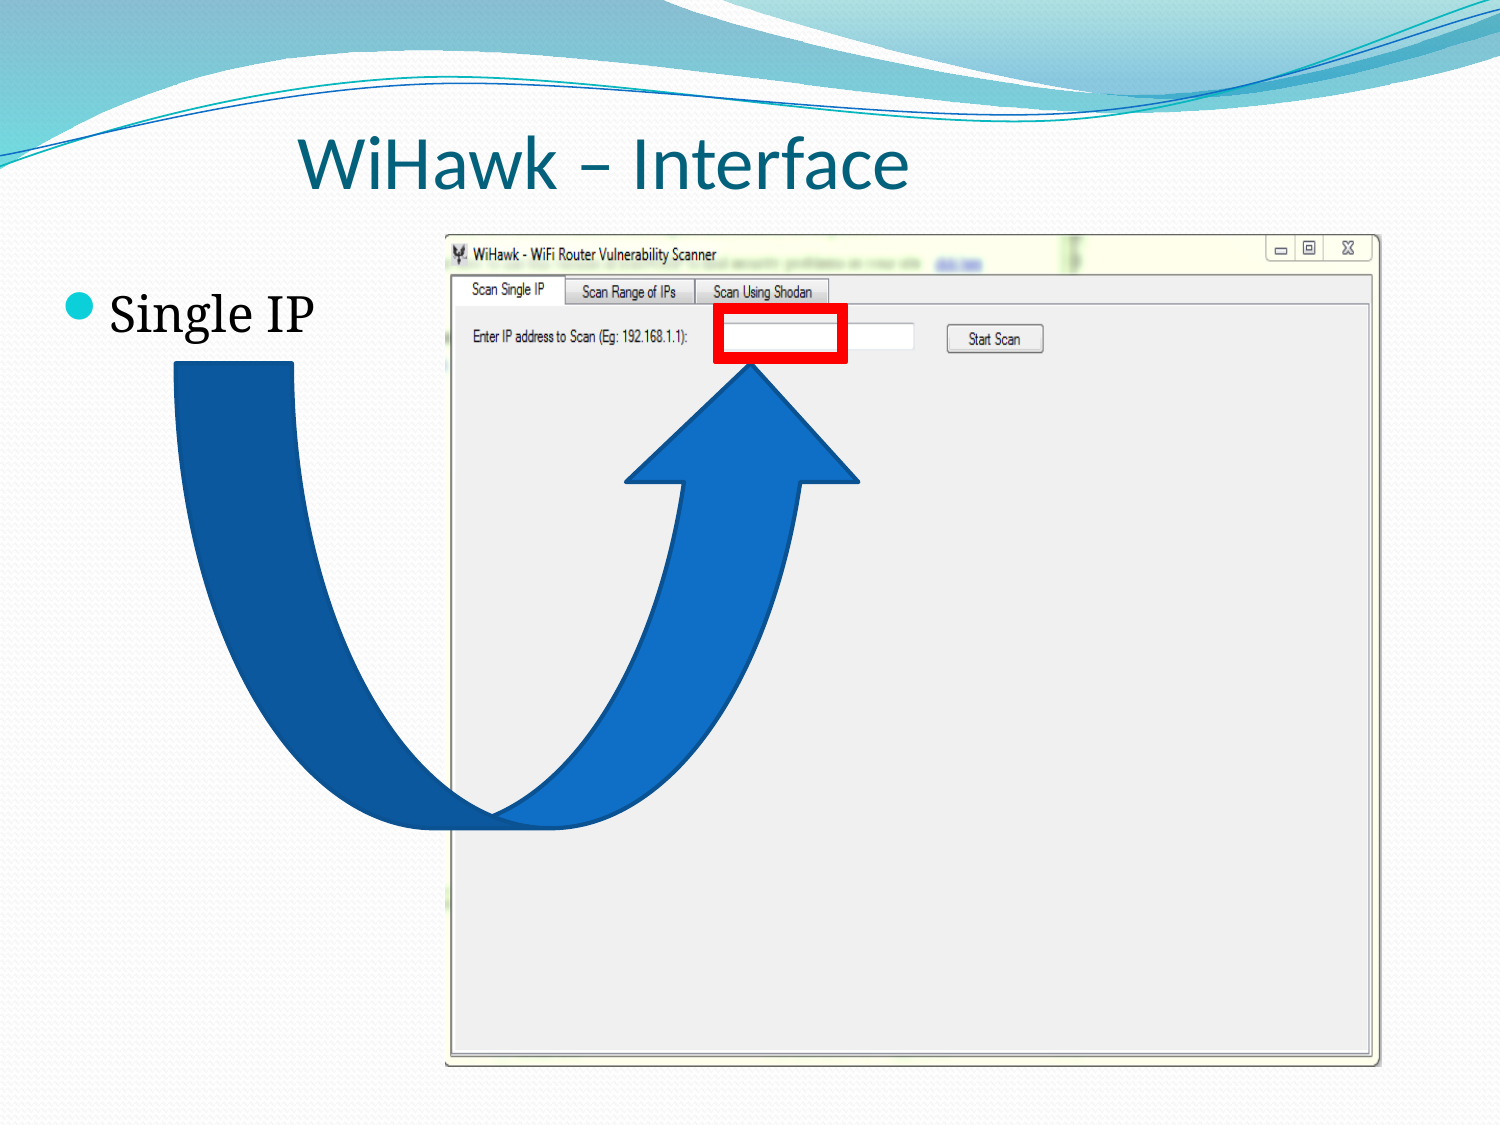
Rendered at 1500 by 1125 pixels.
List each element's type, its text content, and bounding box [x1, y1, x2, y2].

picture [445, 234, 1382, 1067]
list Single IP [46, 275, 438, 784]
text_box [173, 361, 438, 831]
title WiHawk – Interface [93, 105, 1152, 206]
